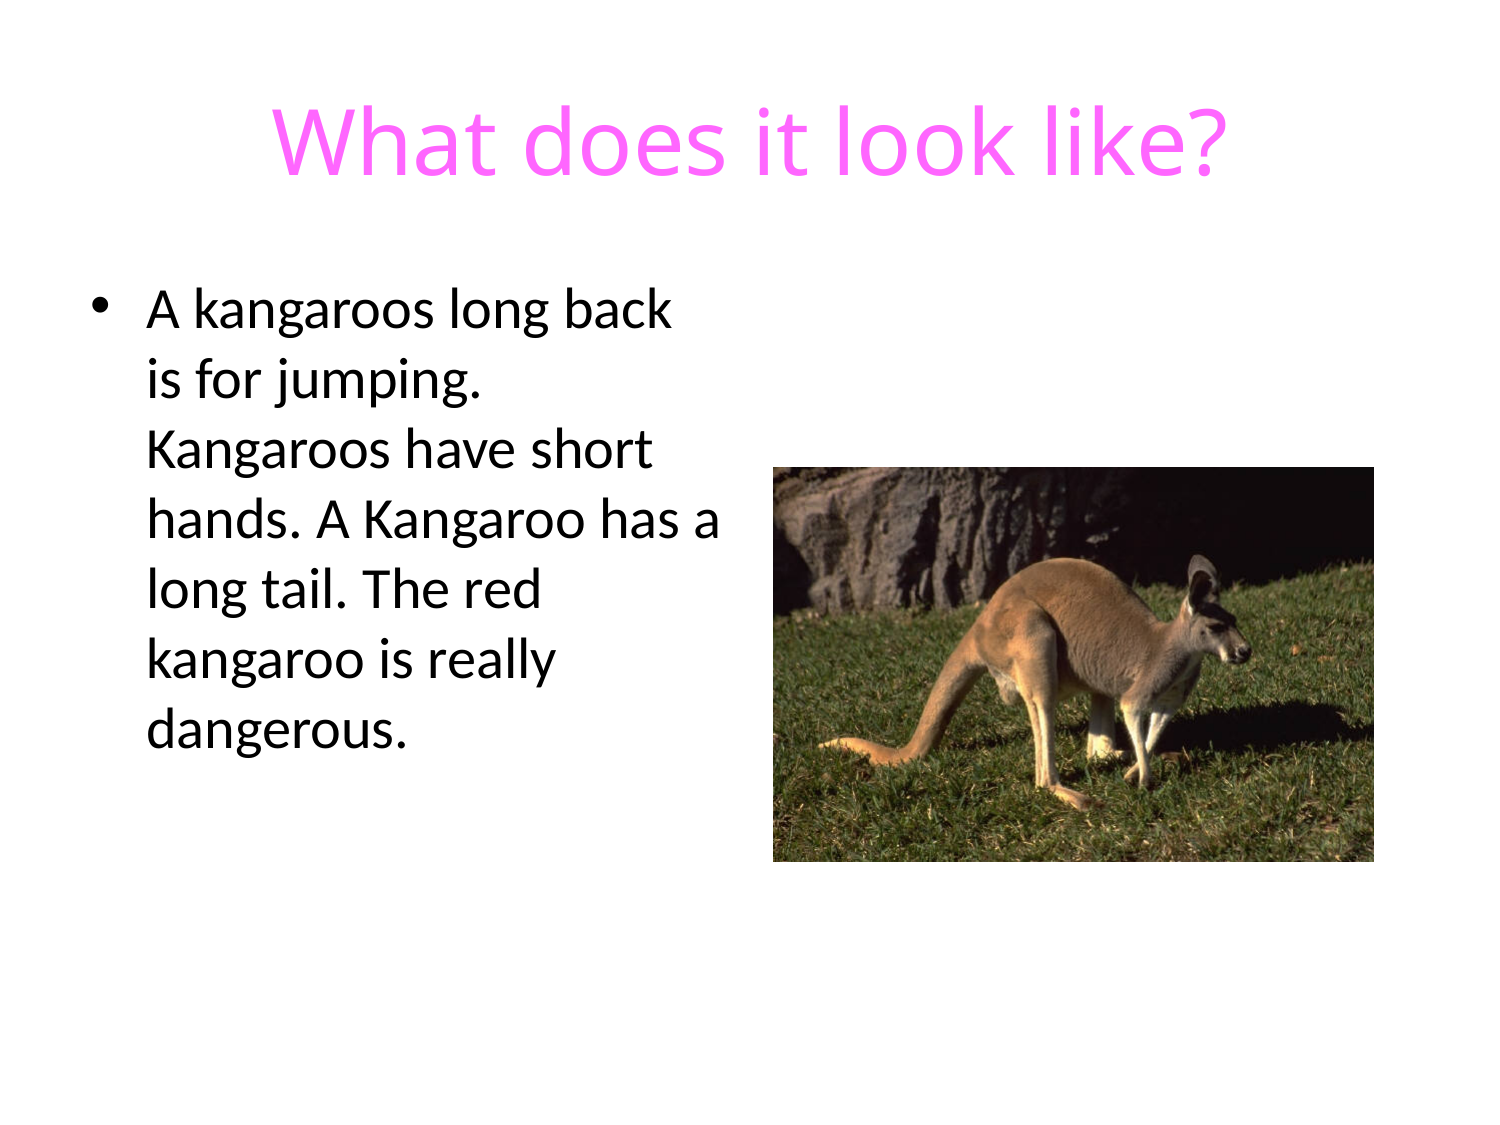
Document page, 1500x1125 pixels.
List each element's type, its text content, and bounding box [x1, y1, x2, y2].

list A kangaroos long back is for jumping. Kangaroos have short hands. A Kangaroo has a long tail. The red kangaroo is really dangerous. [75, 262, 738, 1005]
picture [773, 467, 1375, 863]
title What does it look like? [75, 45, 1425, 233]
